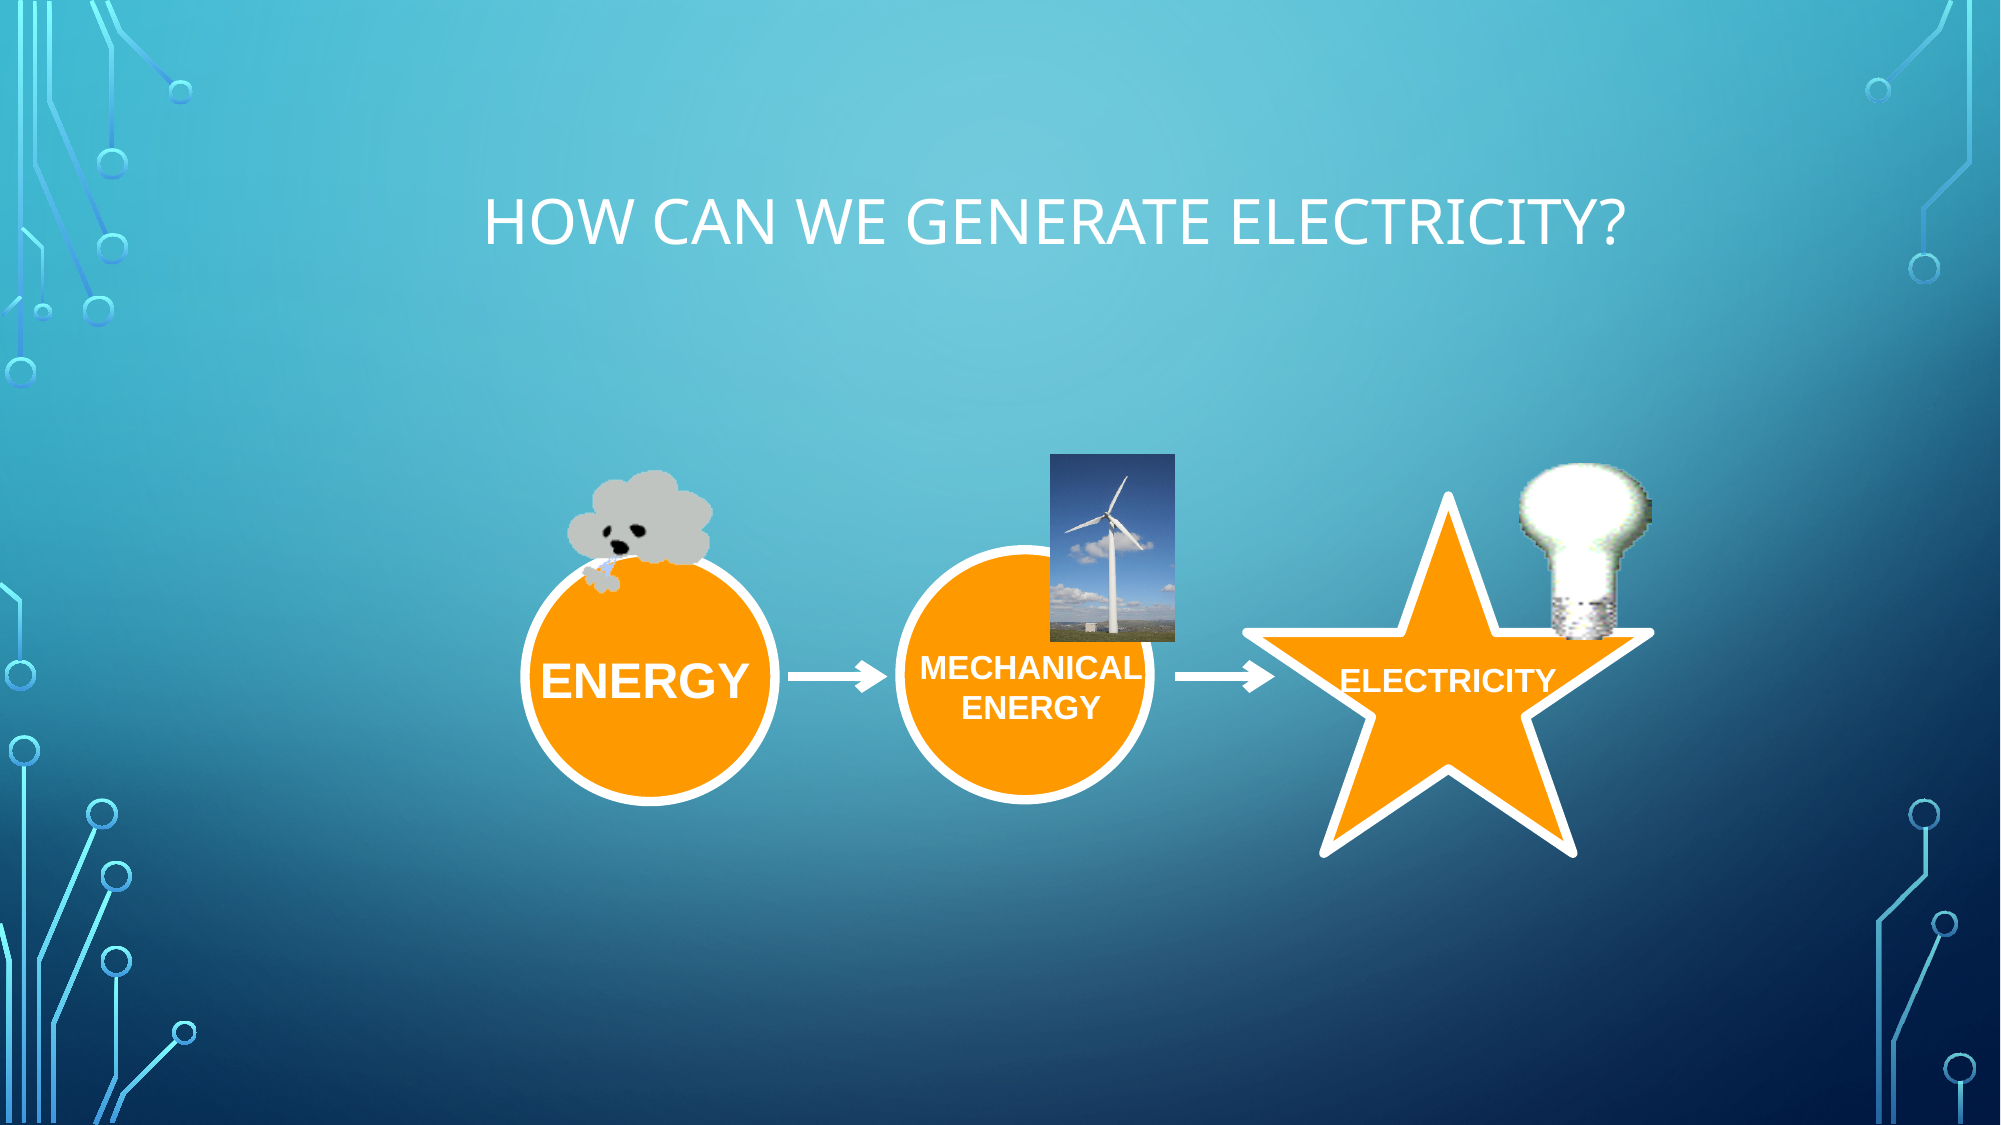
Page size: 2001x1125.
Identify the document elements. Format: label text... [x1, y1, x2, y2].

text_box [1322, 707, 1575, 855]
picture [532, 463, 723, 653]
text_box MECHANICAL ENERGY [887, 638, 1175, 734]
text_box ELECTRICITY [1304, 651, 1593, 707]
text_box [723, 573, 772, 641]
text_box ENERGY [525, 641, 775, 717]
text_box [528, 631, 532, 641]
picture [1518, 463, 1652, 640]
text_box [904, 548, 1049, 638]
text_box [1245, 494, 1642, 673]
text_box [913, 734, 1137, 802]
title How can we generate electricity? [467, 155, 1718, 294]
picture [1049, 453, 1176, 642]
text_box [530, 717, 770, 803]
